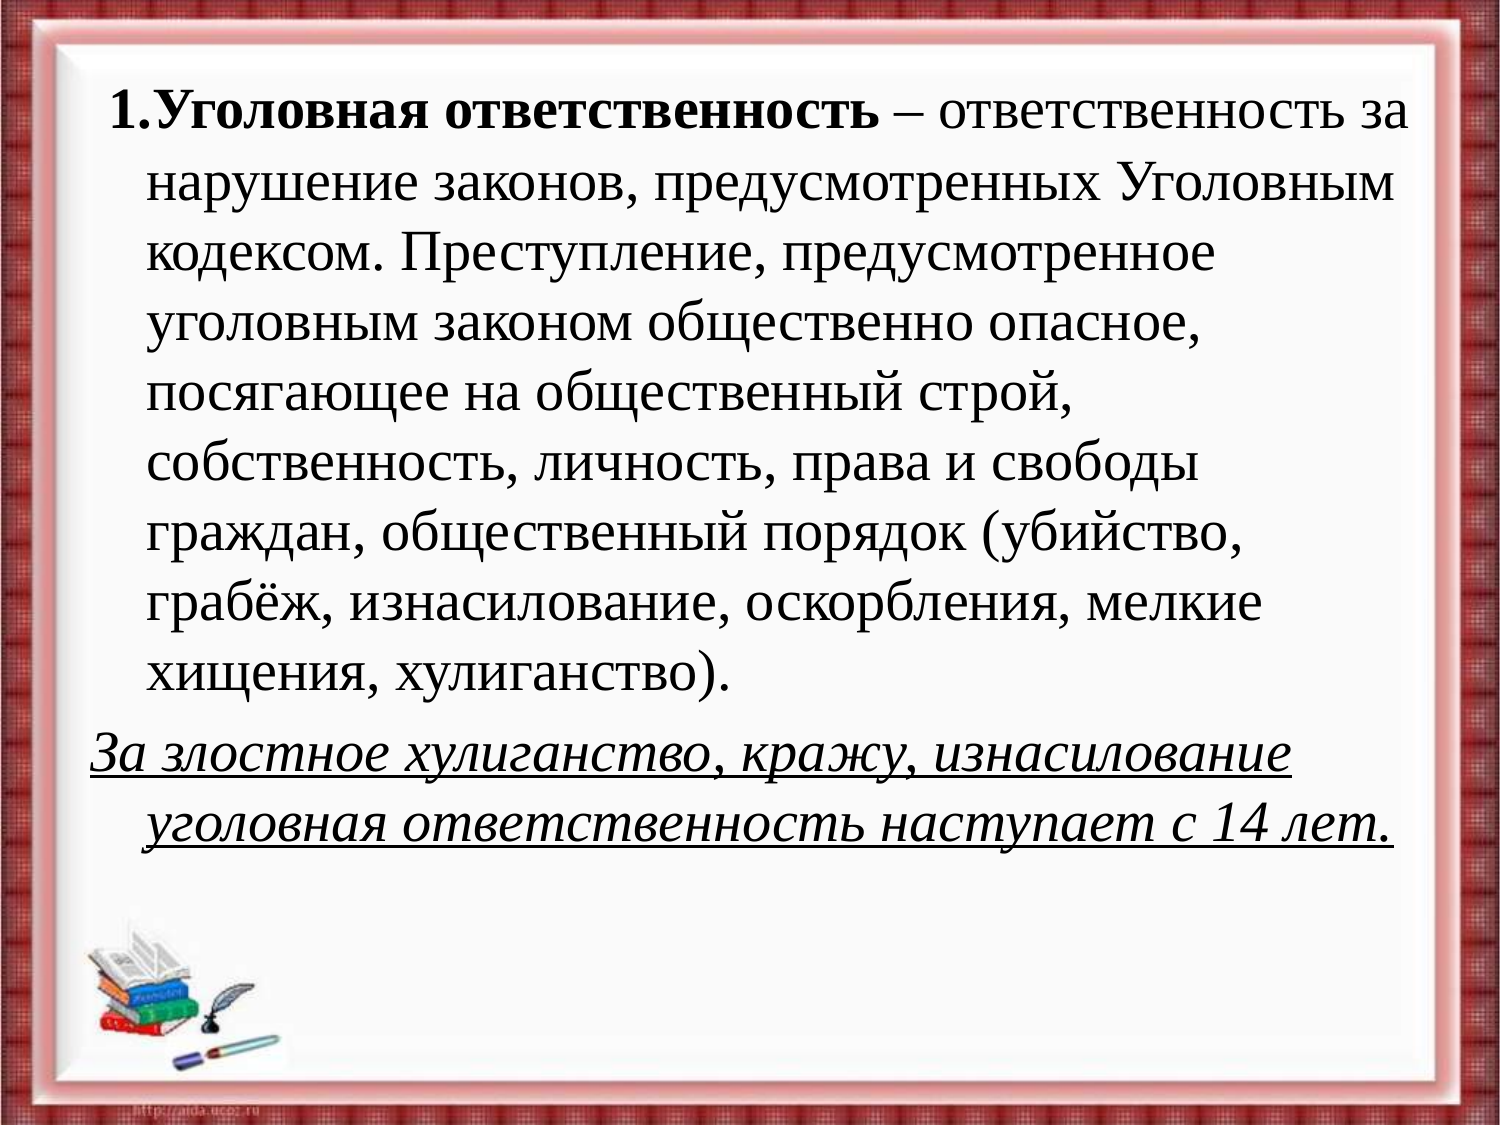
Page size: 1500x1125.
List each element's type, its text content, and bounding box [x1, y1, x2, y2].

picture [0, 0, 1500, 1125]
list 1.Уголовная ответственность – ответственность за нарушение законов, предусмотренных Уголовным кодексом. Преступление, предусмотренное уголовным законом общественно опасное, посягающее на общественный строй, собственность, личность, права и свободы граждан, общественный порядок (убийство, грабёж, изнасилование, оскорбления, мелкие хищения, хулиганство). За злостное хулиганство, кражу, изнасилование уголовная ответственность наступает с 14 лет. [74, 54, 1426, 1006]
